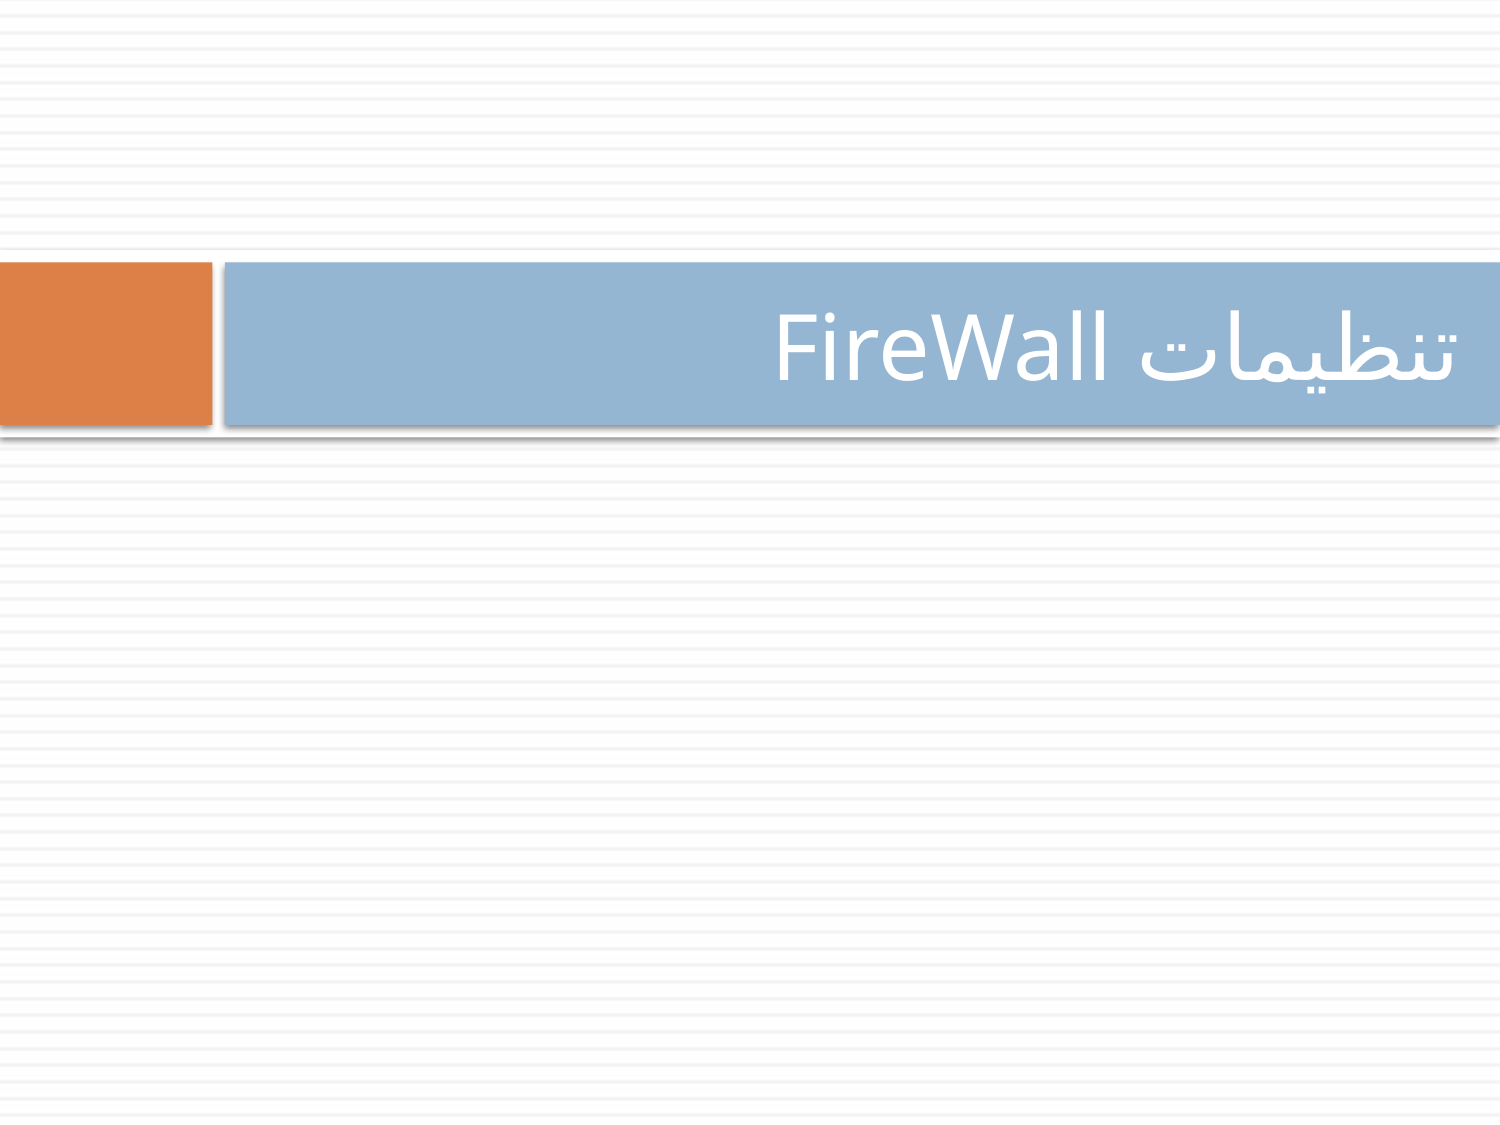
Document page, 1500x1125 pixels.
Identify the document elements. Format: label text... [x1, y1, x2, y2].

title تنظیمات FireWall [225, 262, 1475, 425]
